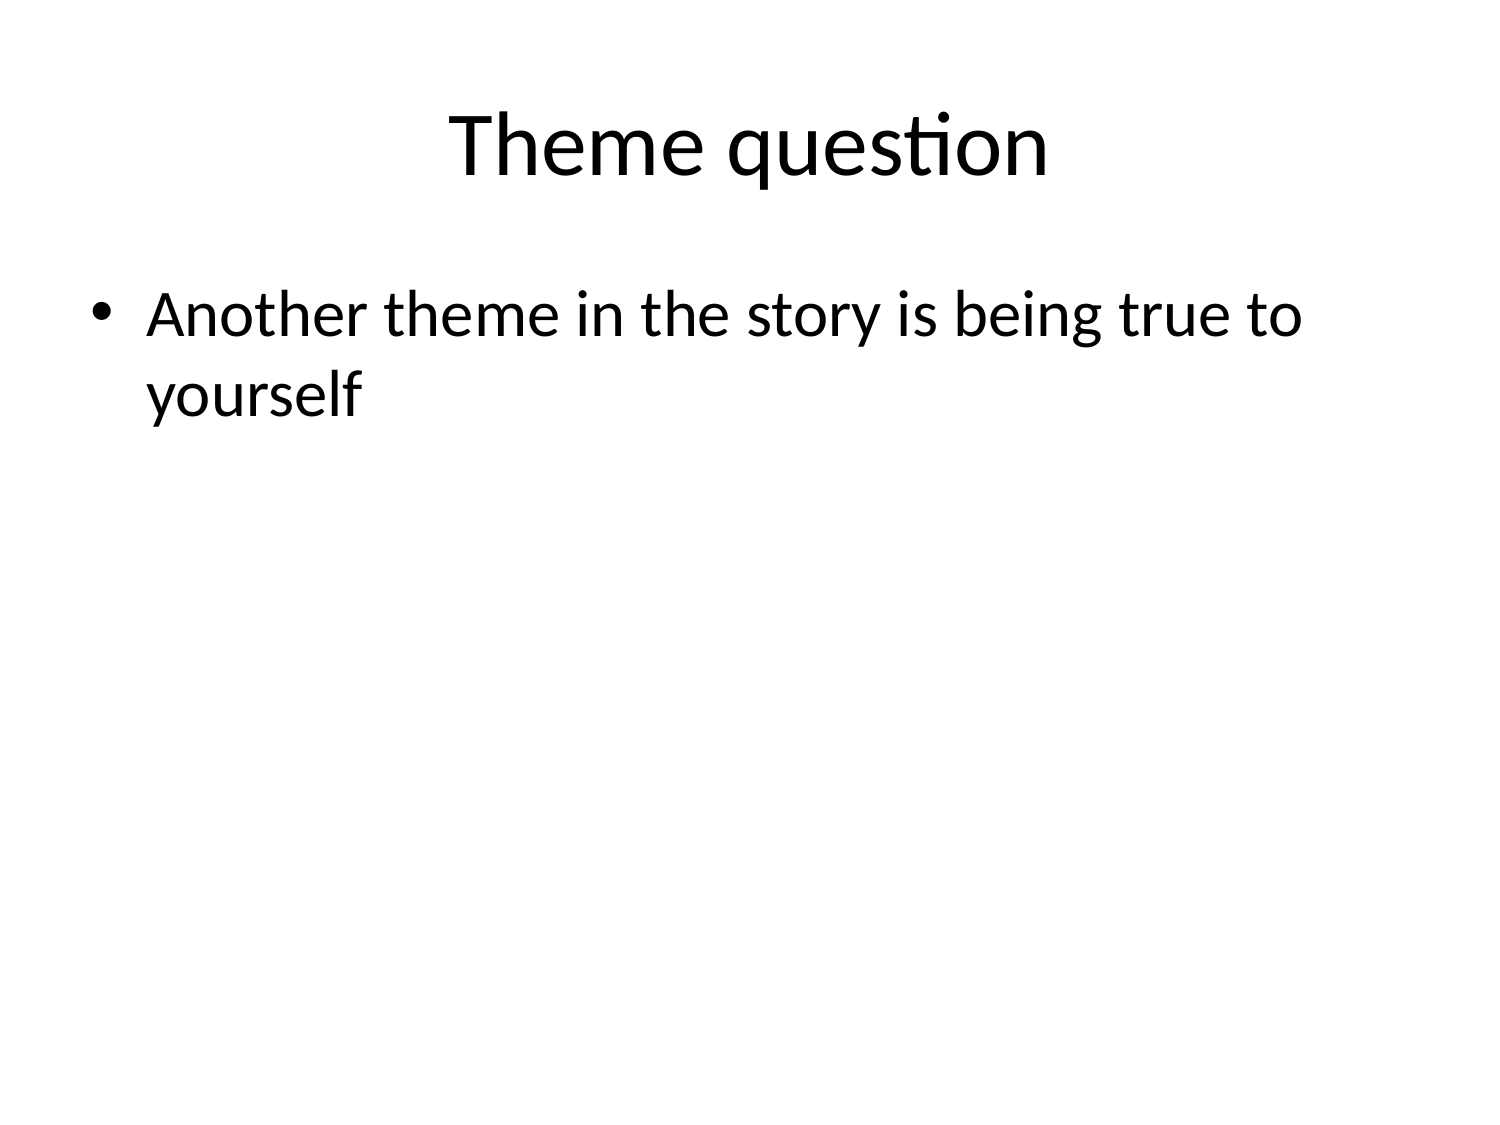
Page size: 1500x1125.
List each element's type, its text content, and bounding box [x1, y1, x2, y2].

list Another theme in the story is being true to yourself [75, 262, 1425, 1005]
title Theme question [75, 45, 1425, 233]
